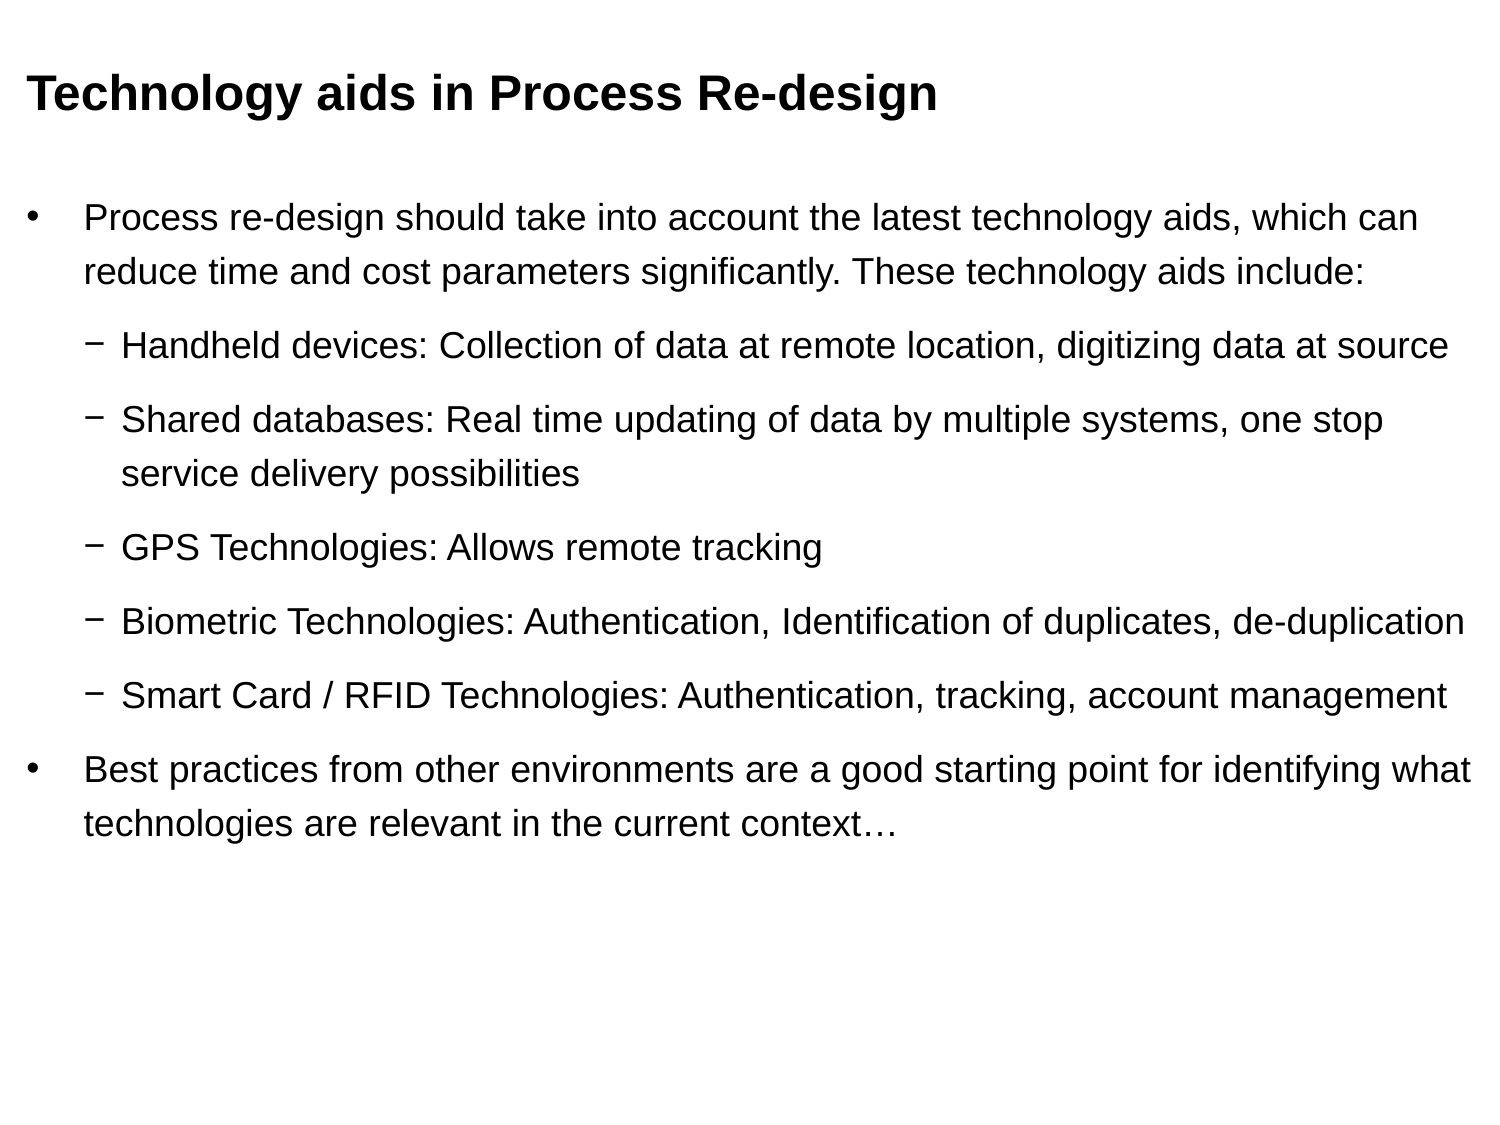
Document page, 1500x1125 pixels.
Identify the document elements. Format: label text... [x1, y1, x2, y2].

title Technology aids in Process Re-design [26, 60, 1472, 184]
list Process re-design should take into account the latest technology aids, which can reduce time and cost parameters significantly. These technology aids include: Handheld devices: Collection of data at remote location, digitizing data at source Shared databases: Real time updating of data by multiple systems, one stop service delivery possibilities GPS Technologies: Allows remote tracking Biometric Technologies: Authentication, Identification of duplicates, de-duplication Smart Card / RFID Technologies: Authentication, tracking, account management Best practices from other environments are a good starting point for identifying what technologies are relevant in the current context… [26, 184, 1474, 997]
